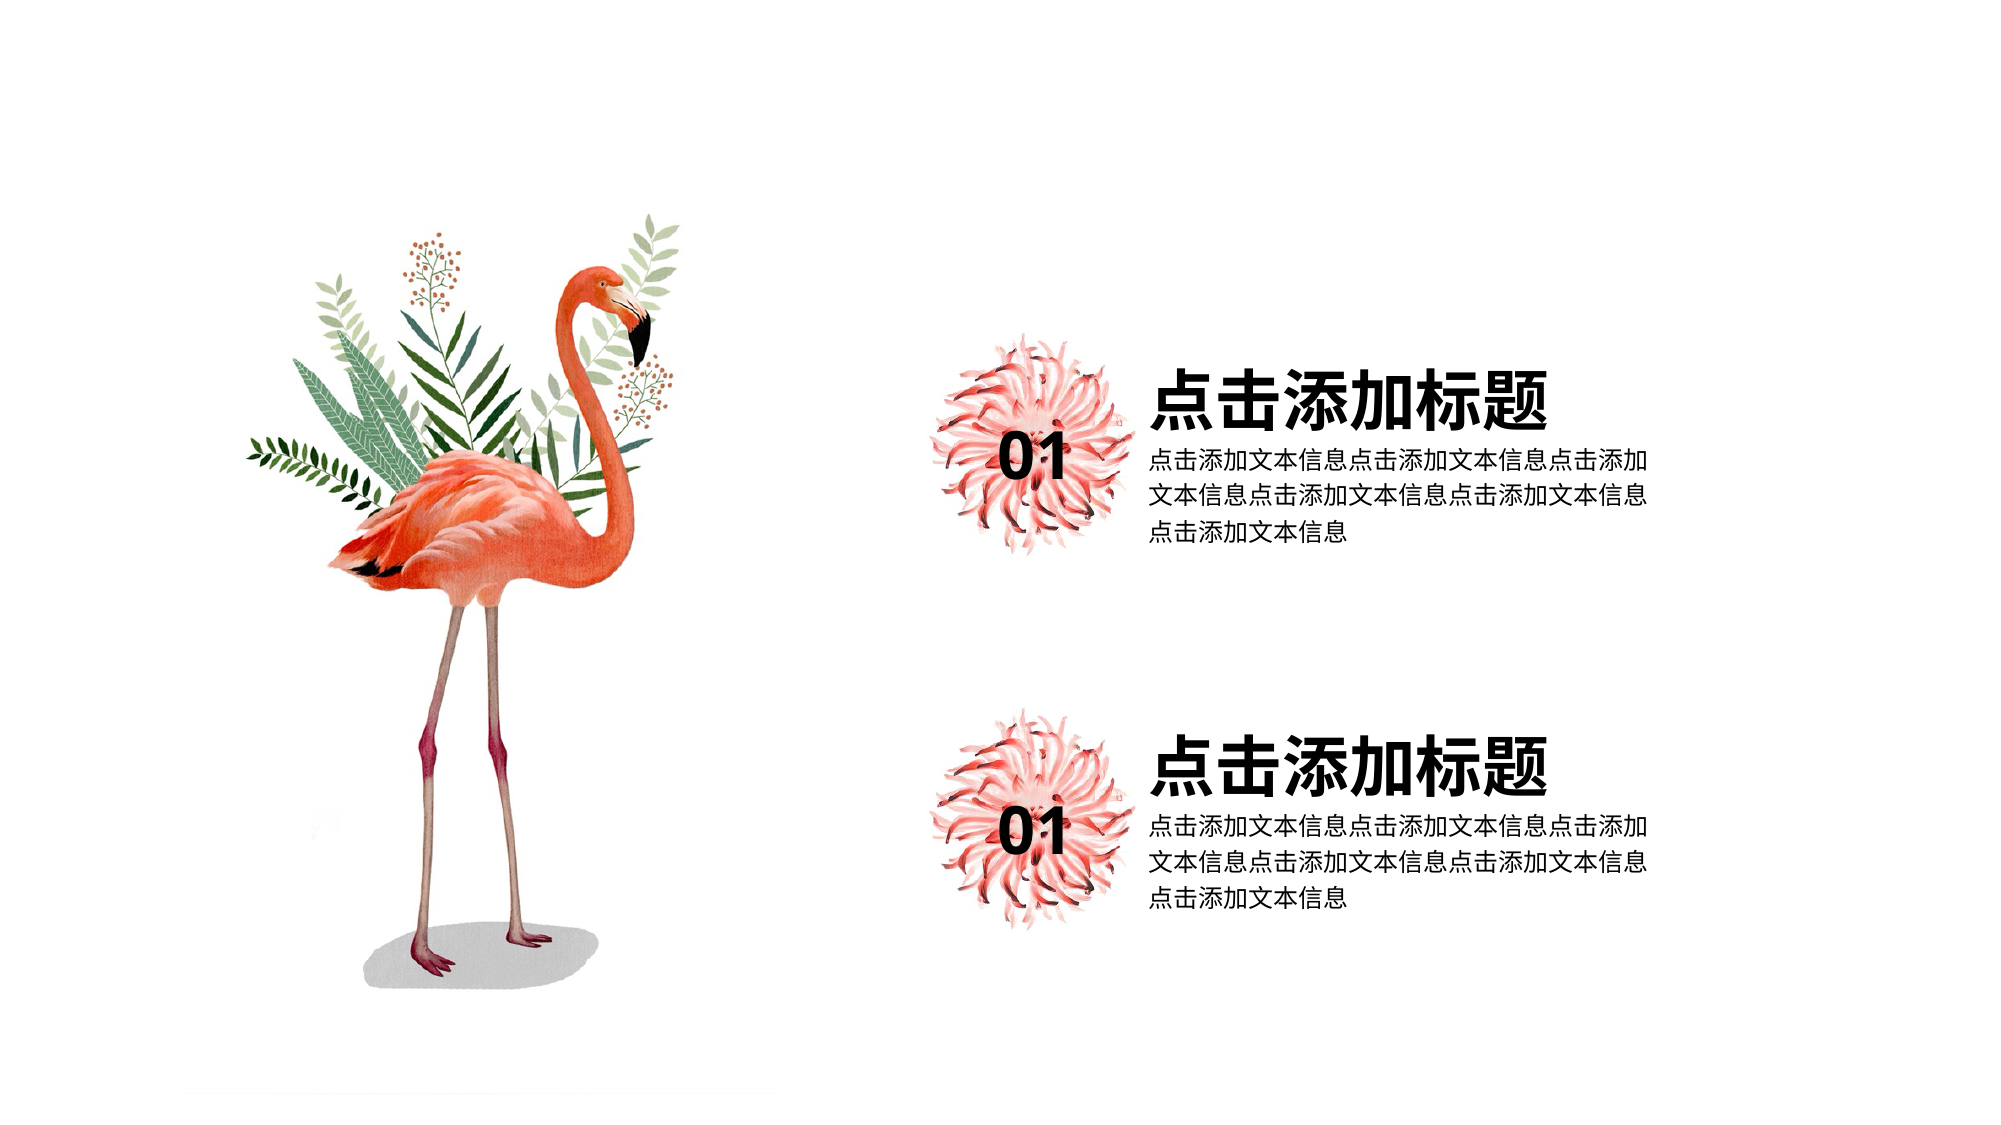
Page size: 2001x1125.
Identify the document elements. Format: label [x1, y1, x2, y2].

picture [179, 122, 780, 1095]
text_box [915, 695, 1674, 954]
text_box [915, 320, 1674, 569]
